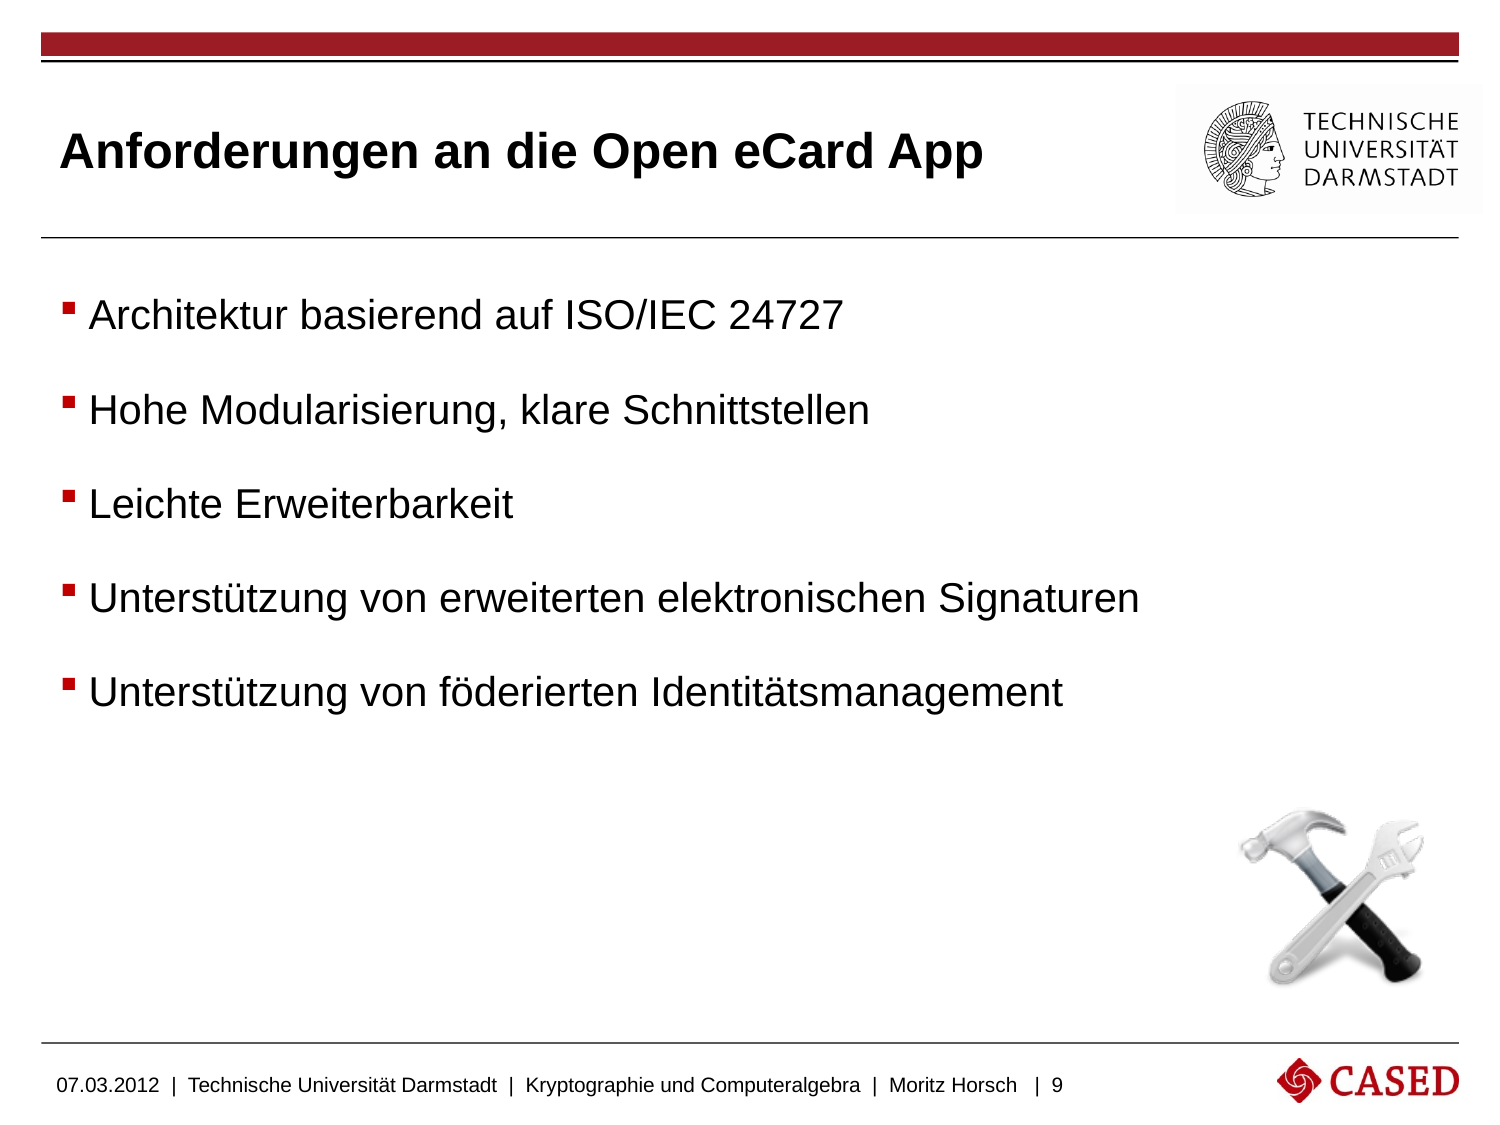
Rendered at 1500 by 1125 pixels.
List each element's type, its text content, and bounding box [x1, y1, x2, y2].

picture [1175, 84, 1483, 214]
list Architektur basierend auf ISO/IEC 24727 Hohe Modularisierung, klare Schnittstellen Leichte Erweiterbarkeit Unterstützung von erweiterten elektronischen Signaturen Unterstützung von föderierten Identitätsmanagement [58, 265, 1448, 1001]
picture [1277, 1058, 1459, 1103]
title Anforderungen an die Open eCard App [58, 79, 1149, 218]
picture [1233, 805, 1430, 1001]
